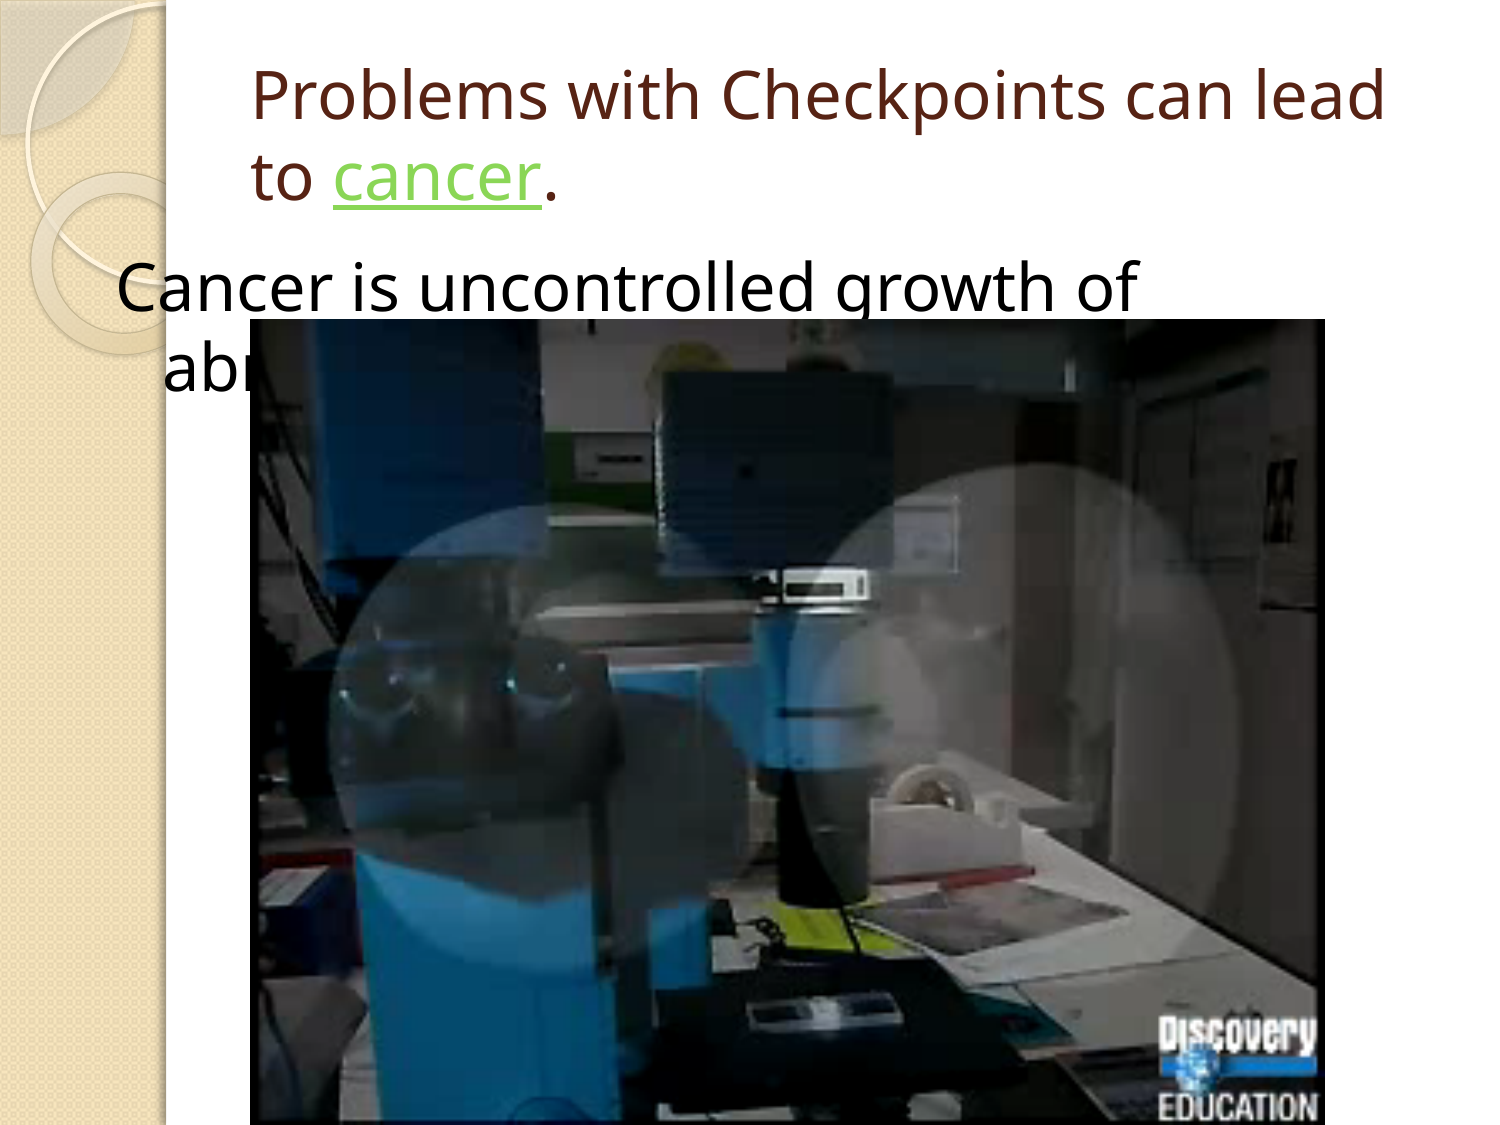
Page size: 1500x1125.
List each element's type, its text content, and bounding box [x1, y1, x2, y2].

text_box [249, 318, 1326, 1125]
title Problems with Checkpoints can lead to cancer. [235, 45, 1466, 233]
list Cancer is uncontrolled growth of abnormal cells. [87, 237, 1466, 1025]
